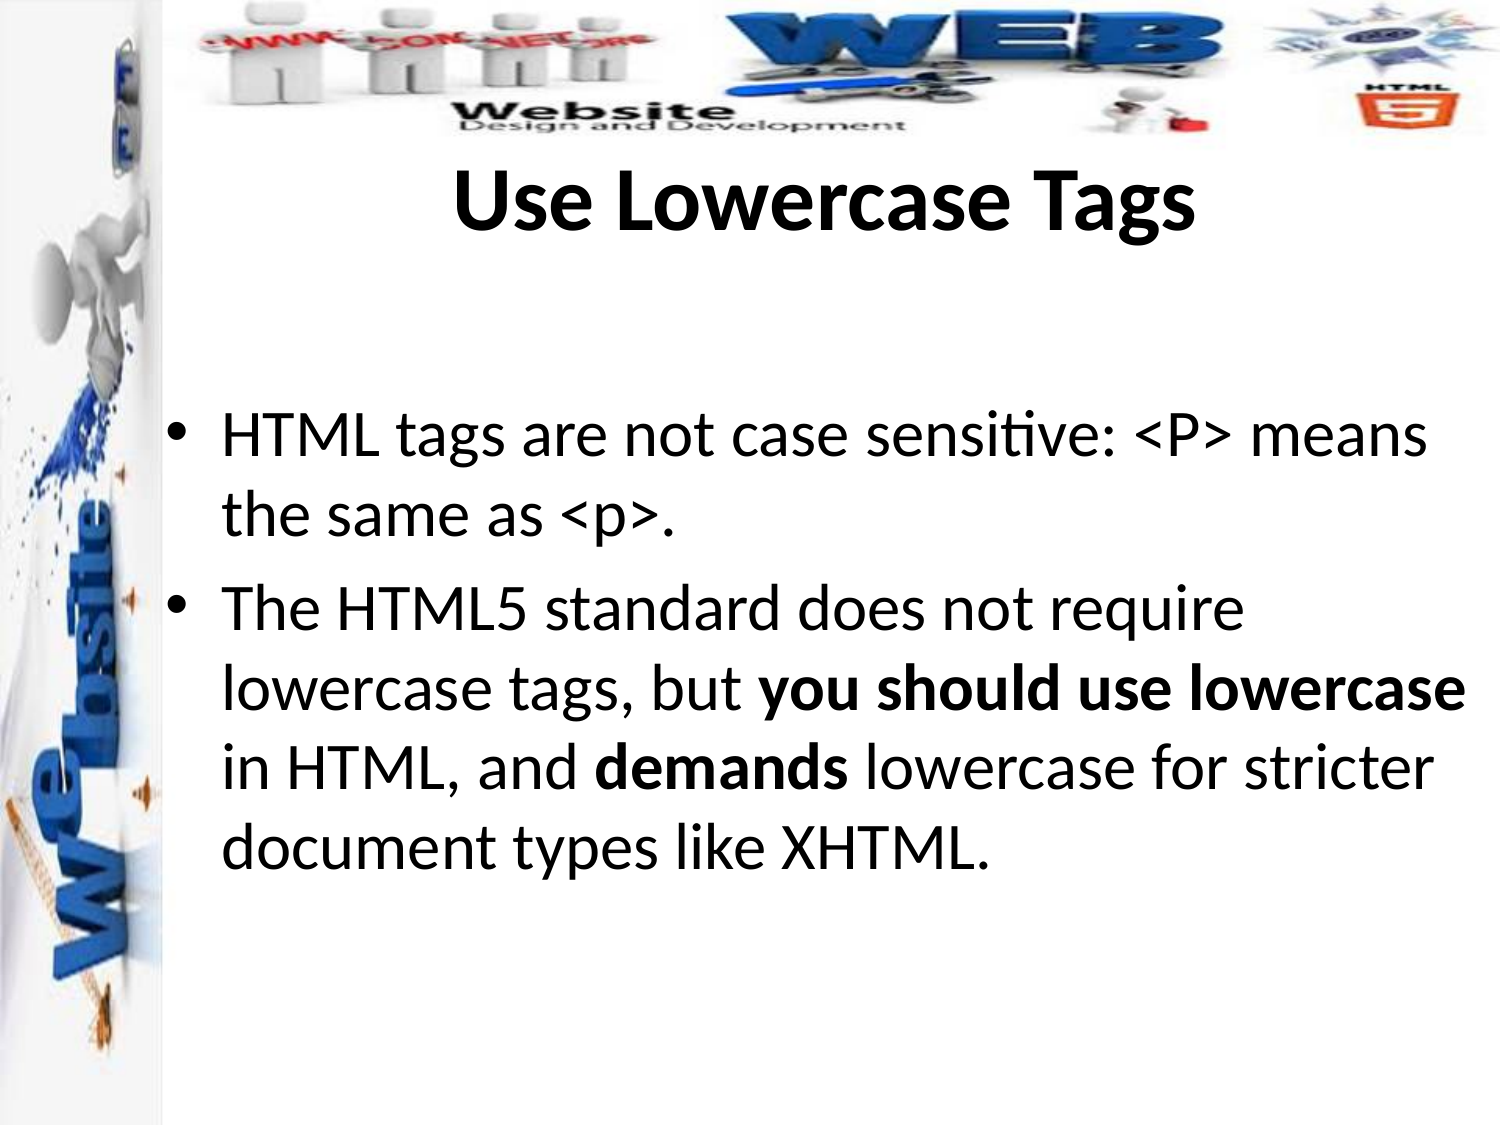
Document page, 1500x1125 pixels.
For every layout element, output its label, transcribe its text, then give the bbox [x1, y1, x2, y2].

list HTML tags are not case sensitive: <P> means the same as <p>. The HTML5 standard does not require lowercase tags, but you should use lowercase in HTML, and demands lowercase for stricter document types like XHTML. [150, 382, 1500, 1125]
title Use Lowercase Tags [150, 99, 1500, 288]
picture [0, 0, 1500, 1125]
